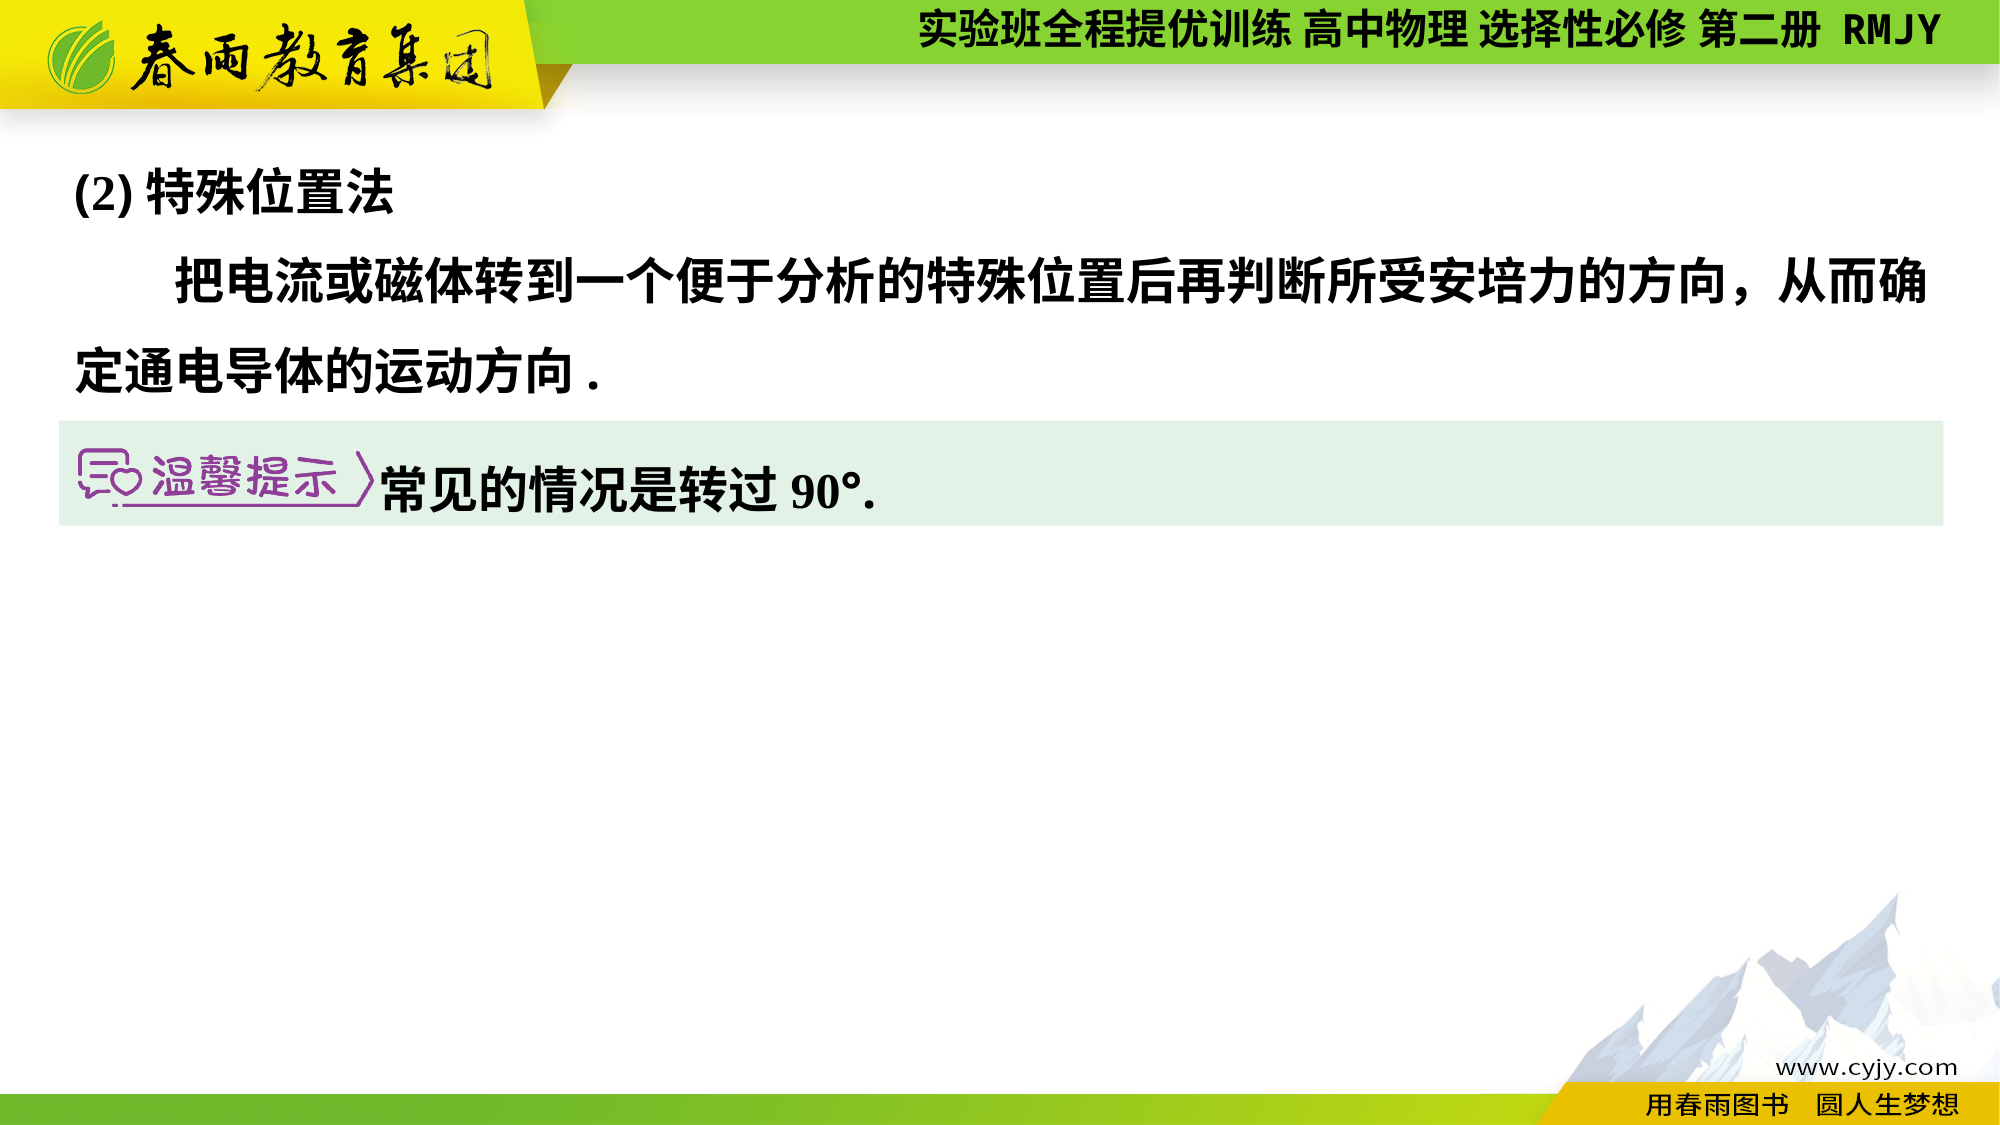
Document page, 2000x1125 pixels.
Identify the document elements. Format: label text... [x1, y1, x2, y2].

text_box 常见的情况是转过90°. [59, 420, 1944, 526]
picture [0, 0, 2000, 1125]
list (2)特殊位置法 把电流或磁体转到一个便于分析的特殊位置后再判断所受安培力的方向，从而确定通电导体的运动方向. [59, 122, 1944, 396]
